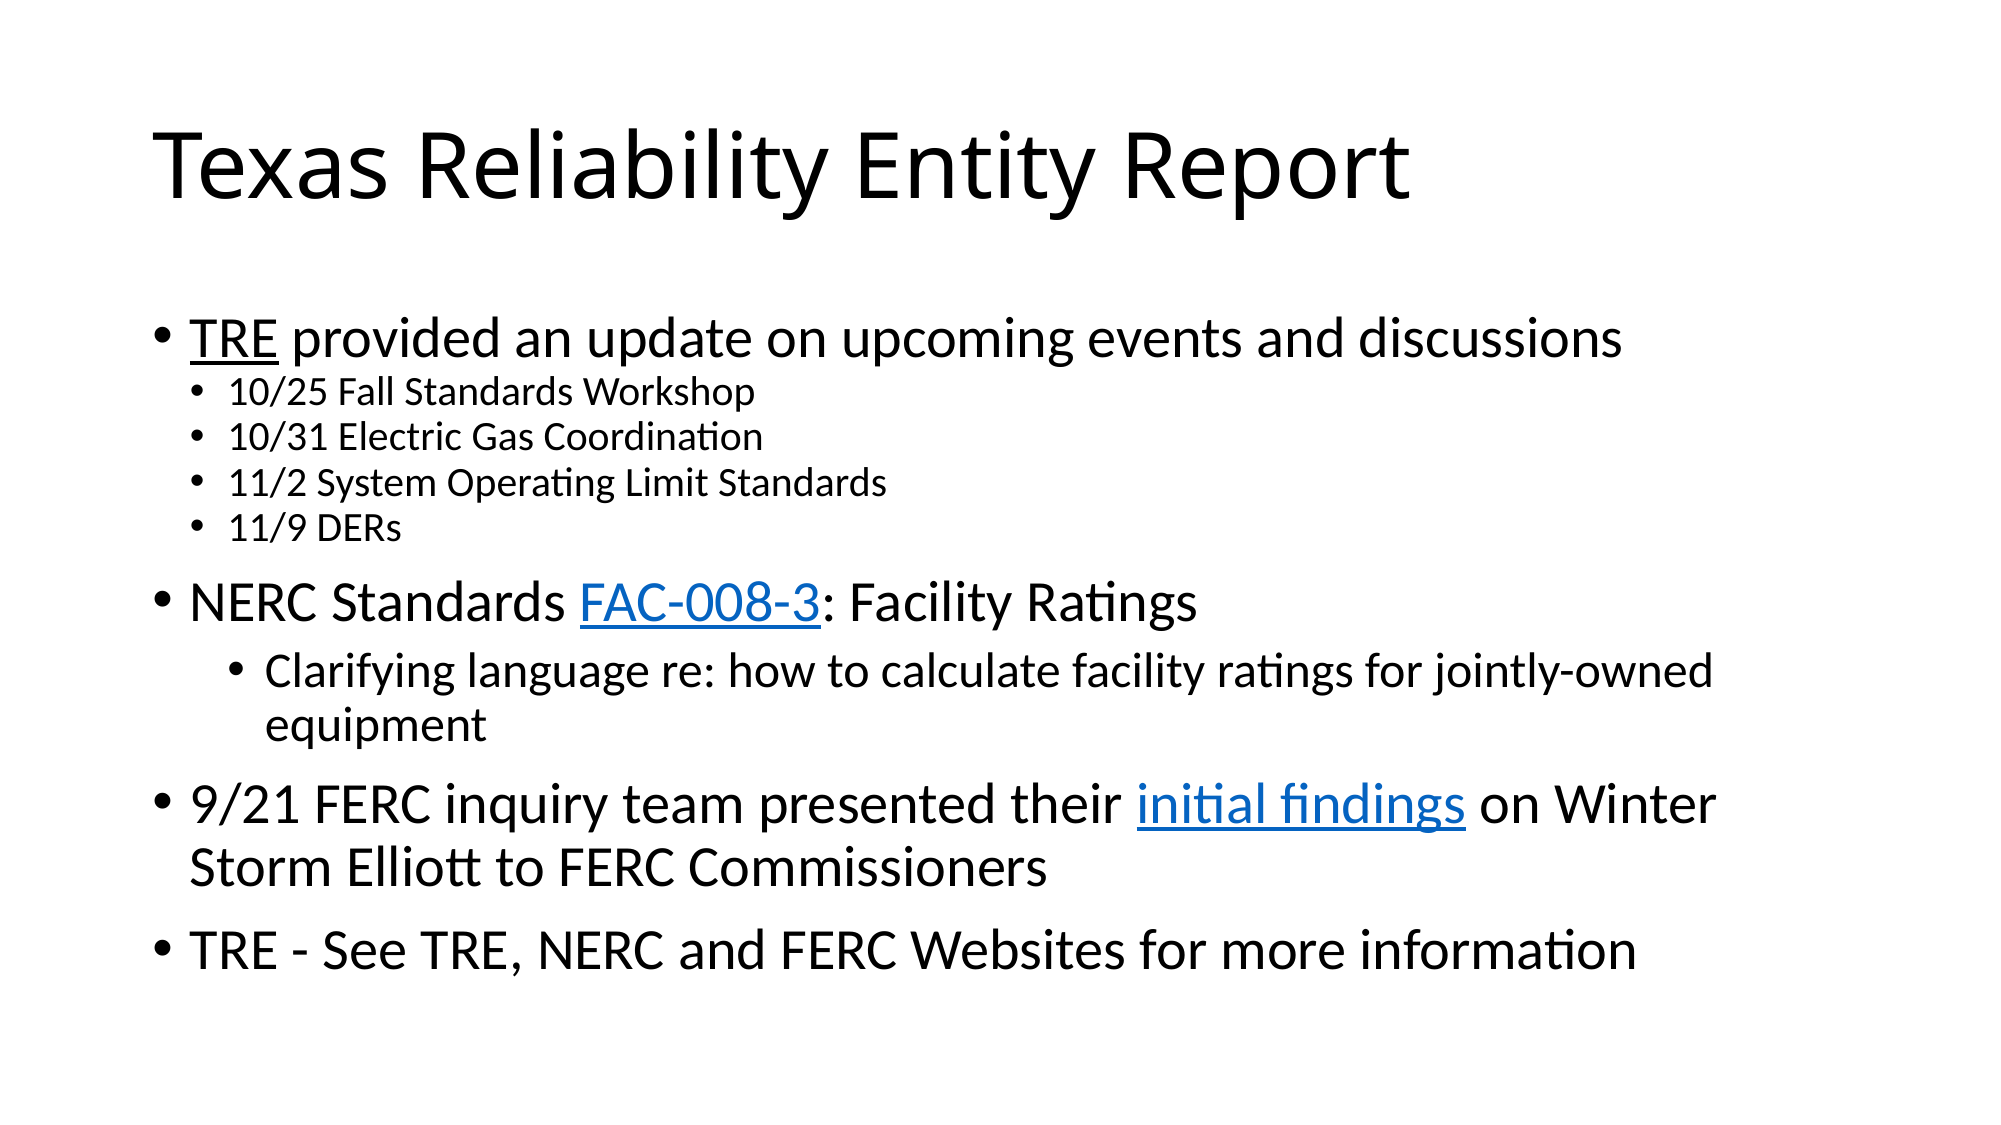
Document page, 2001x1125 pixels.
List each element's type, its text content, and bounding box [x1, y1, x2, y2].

title Texas Reliability Entity Report [137, 59, 1863, 278]
list TRE provided an update on upcoming events and discussions 10/25 Fall Standards Workshop 10/31 Electric Gas Coordination 11/2 System Operating Limit Standards 11/9 DERs NERC Standards FAC-008-3: Facility Ratings Clarifying language re: how to calculate facility ratings for jointly-owned equipment 9/21 FERC inquiry team presented their initial findings on Winter Storm Elliott to FERC Commissioners TRE - See TRE, NERC and FERC Websites for more information [137, 299, 1863, 1014]
